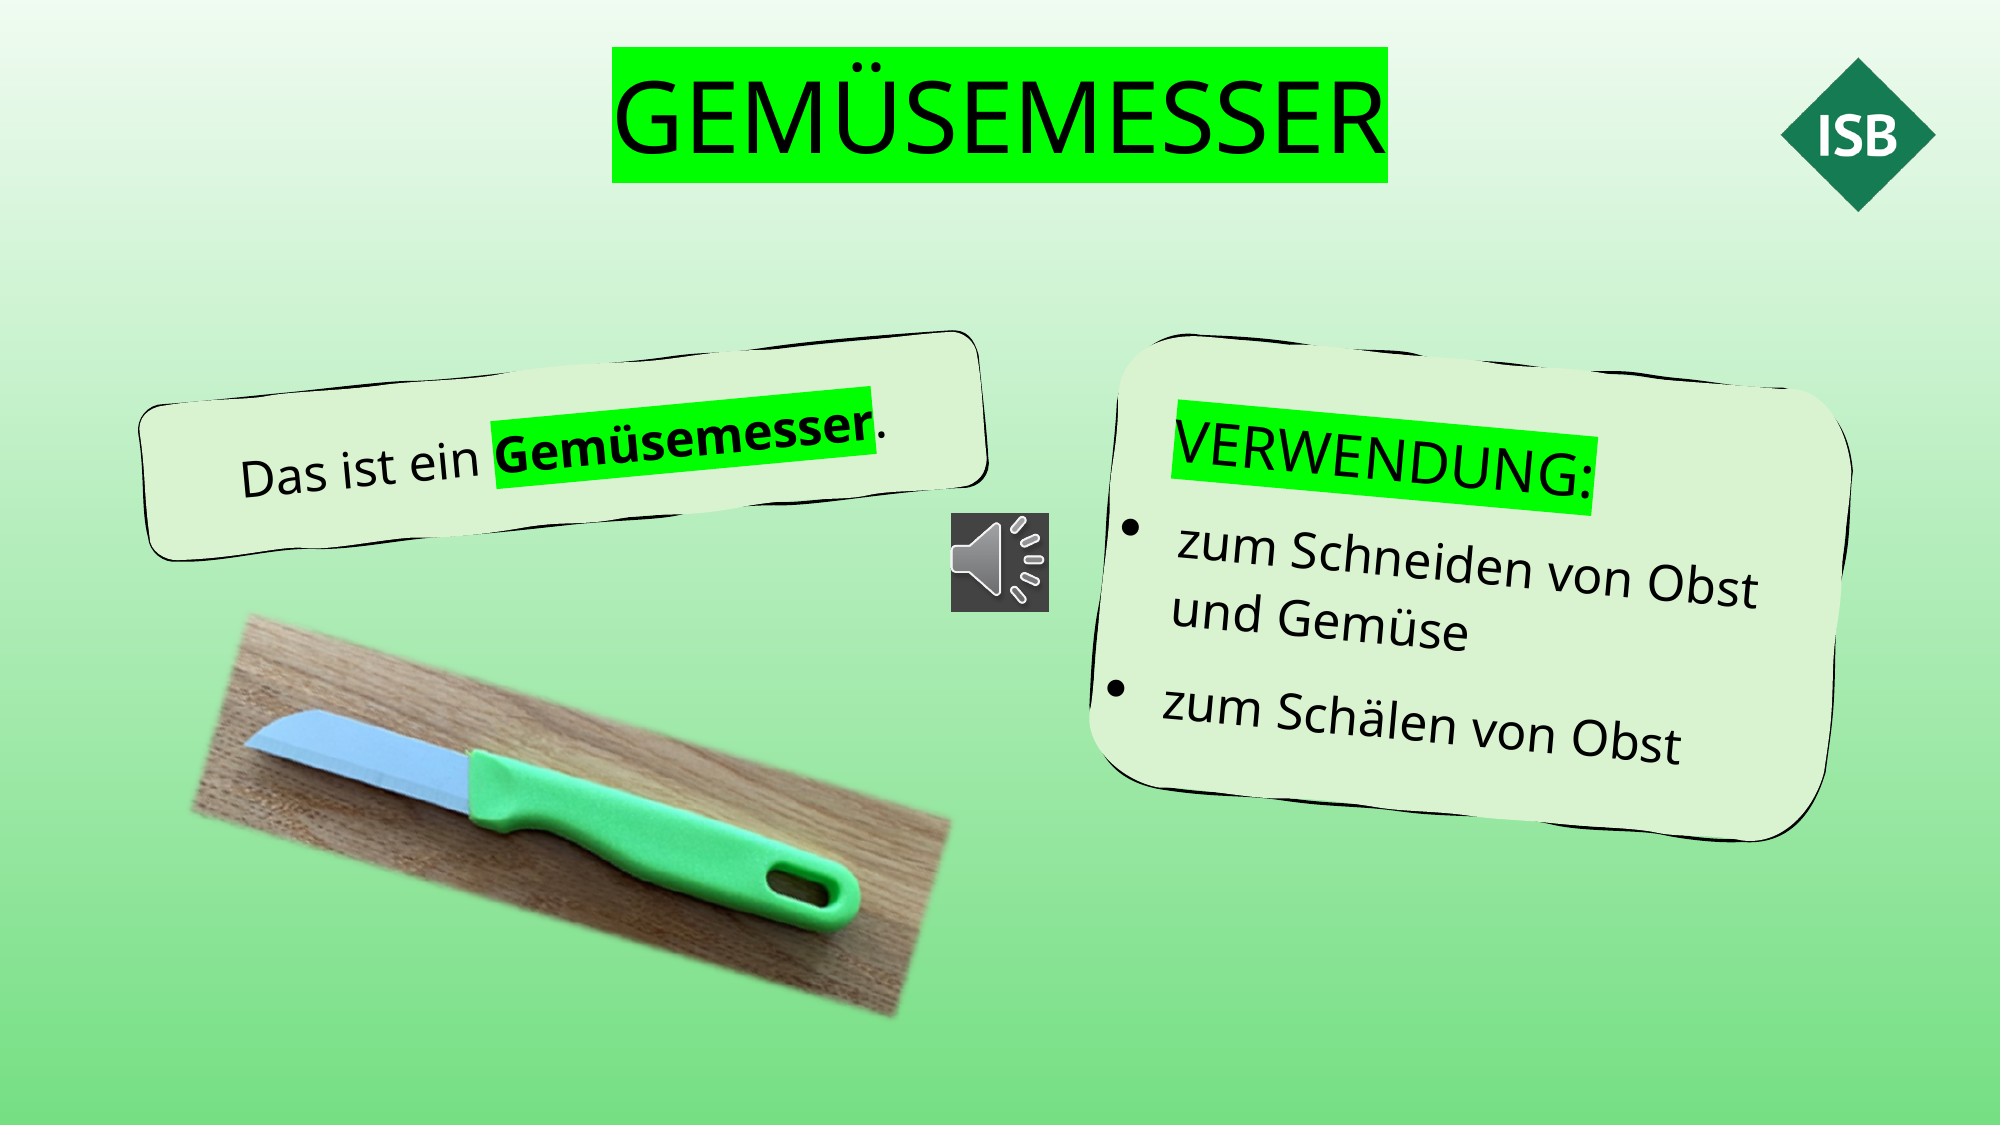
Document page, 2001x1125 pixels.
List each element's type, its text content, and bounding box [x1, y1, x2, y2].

text_box Das ist ein Gemüsemesser. [138, 380, 430, 562]
picture [109, 368, 1051, 1125]
picture [1780, 56, 1937, 213]
text_box Das ist ein Gemüsemesser. [456, 330, 989, 521]
text_box Verwendung: zum Schneiden von Obst und Gemüse zum Schälen von Obst [1089, 333, 1853, 843]
text_box Gemüsemesser [137, 59, 1863, 278]
